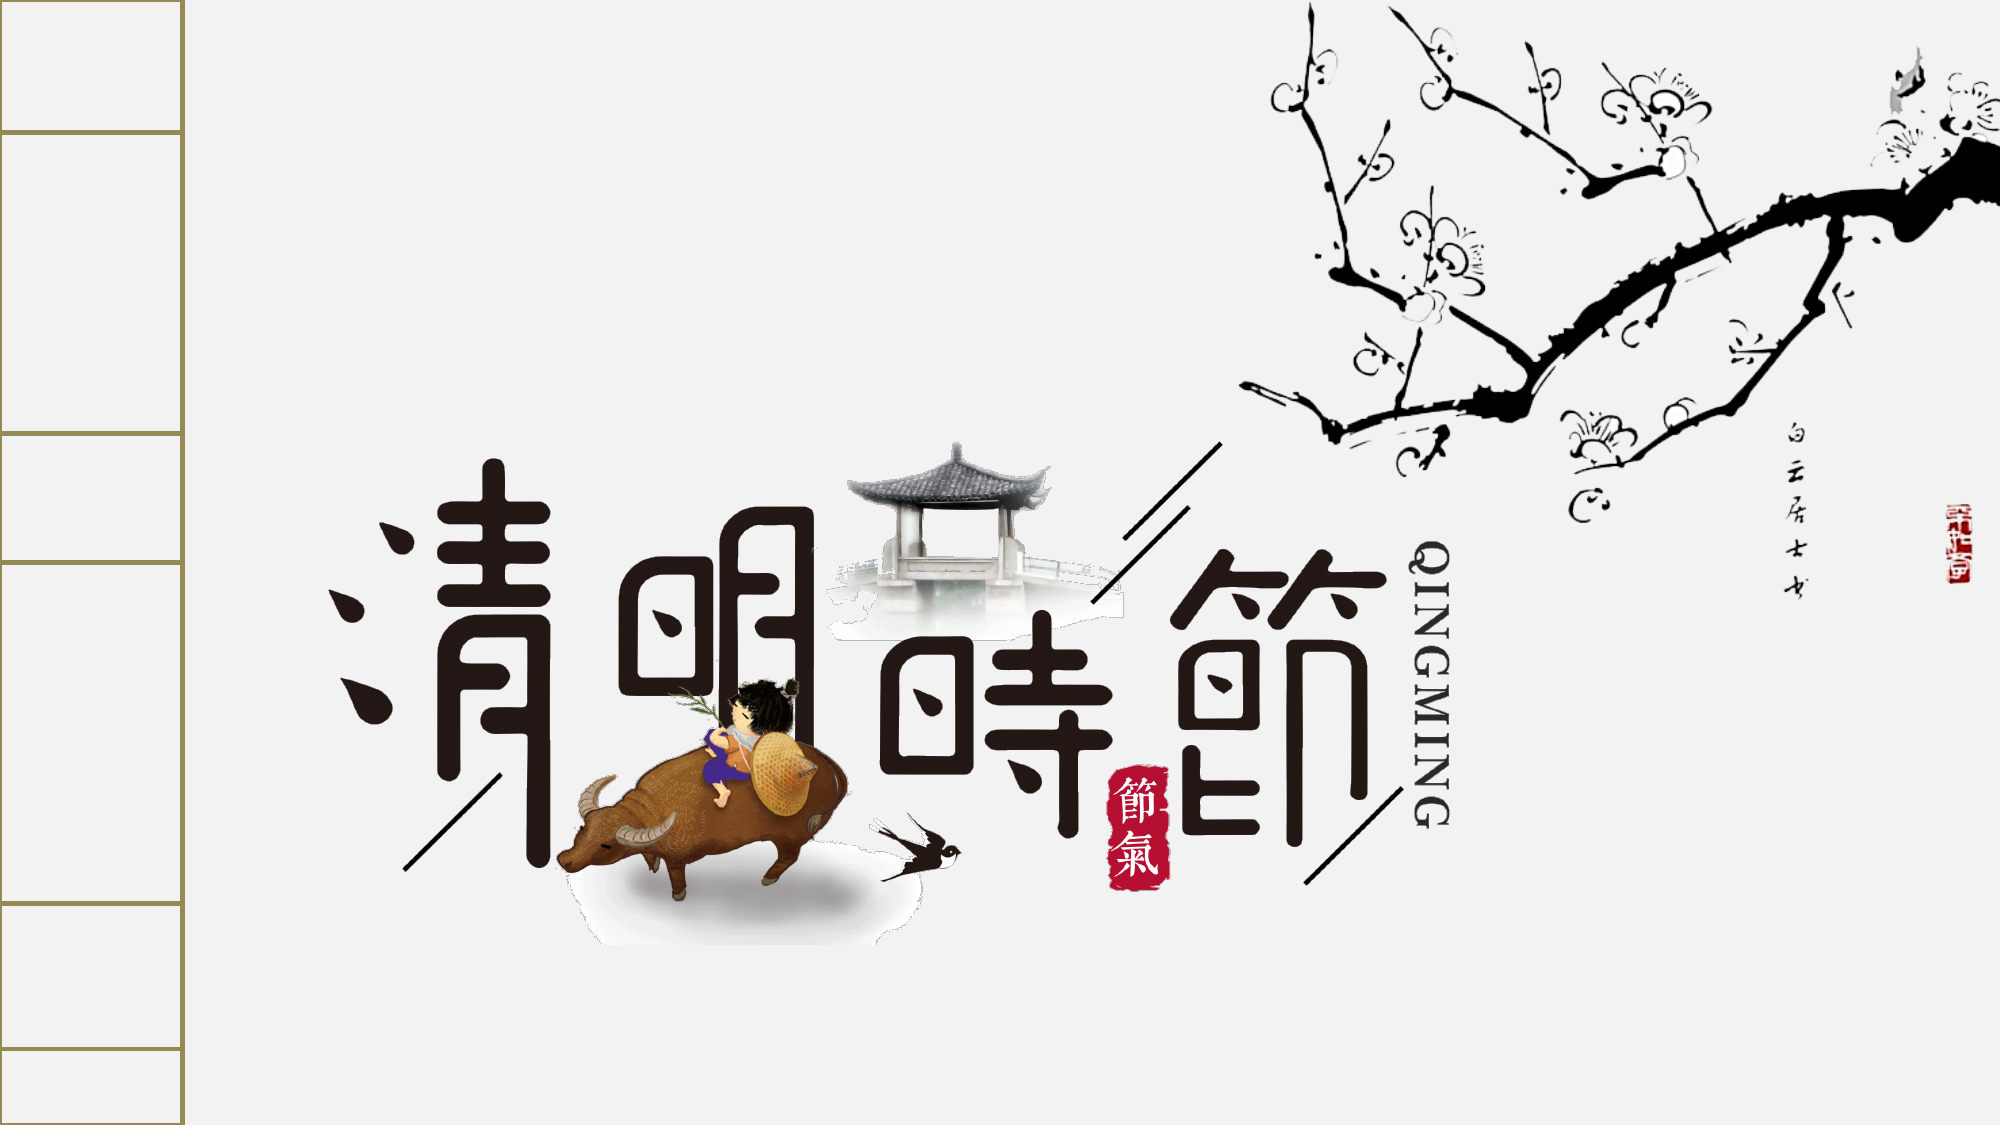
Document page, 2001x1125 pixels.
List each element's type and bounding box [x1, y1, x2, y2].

picture [269, 0, 2000, 945]
text_box [0, 0, 184, 1125]
